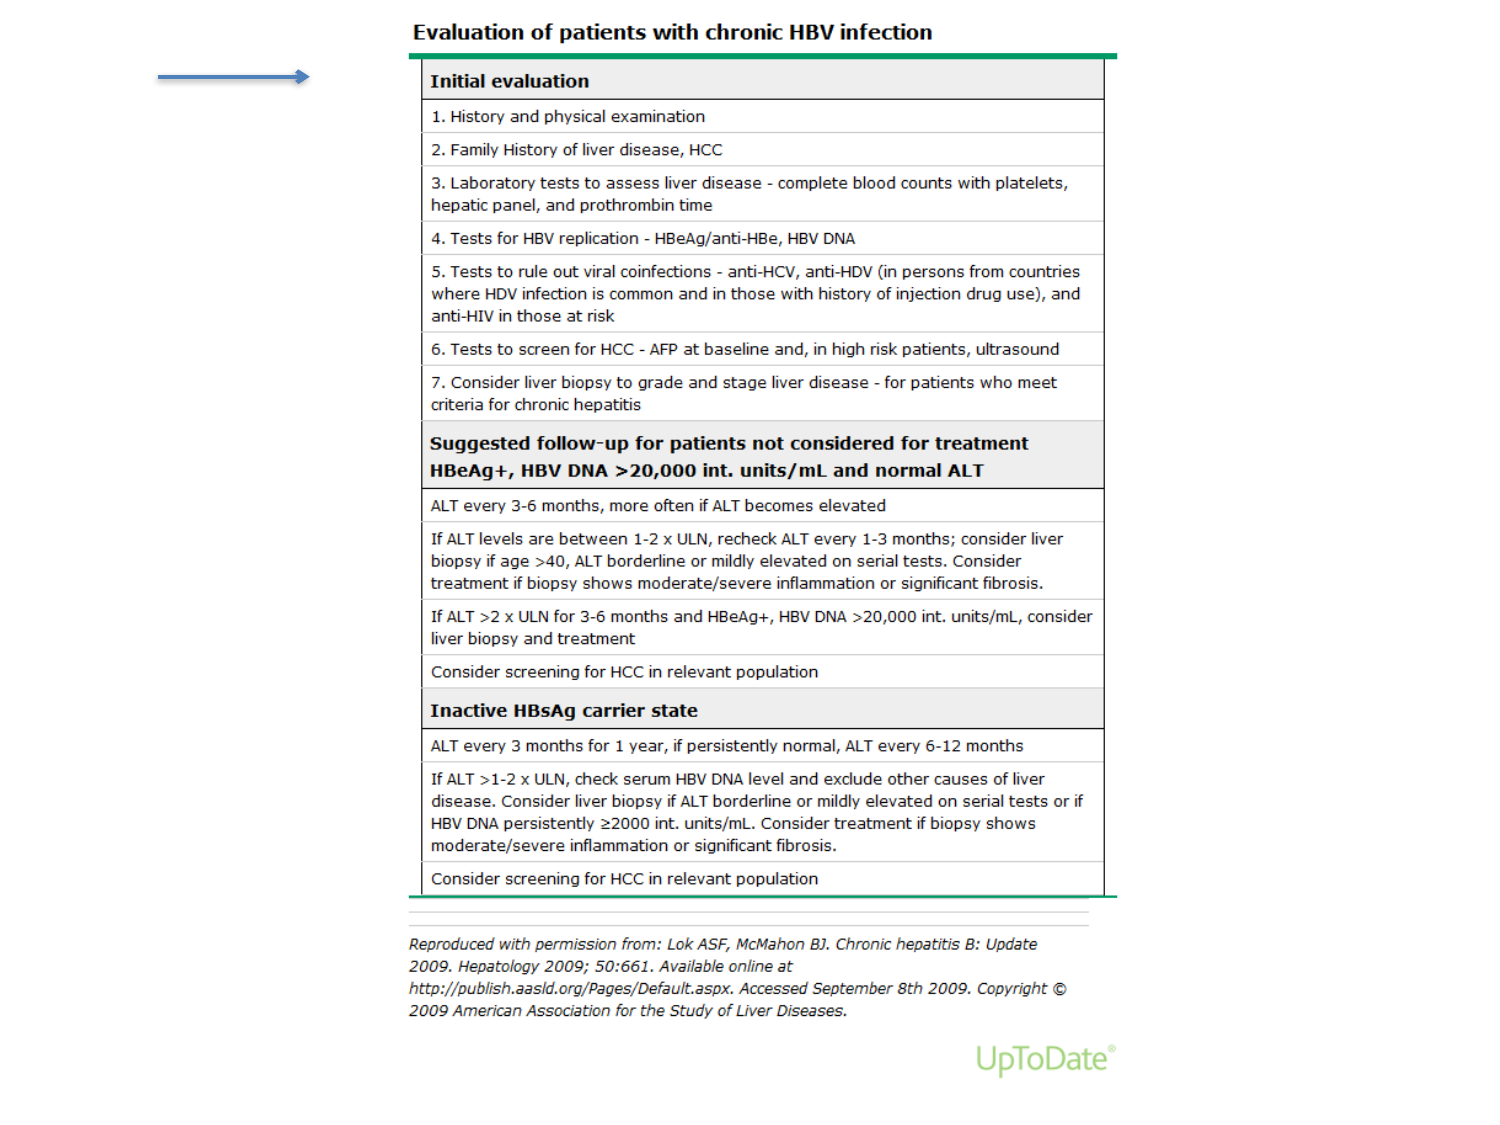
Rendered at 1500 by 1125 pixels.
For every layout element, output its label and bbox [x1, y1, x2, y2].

picture [376, 0, 1121, 1084]
